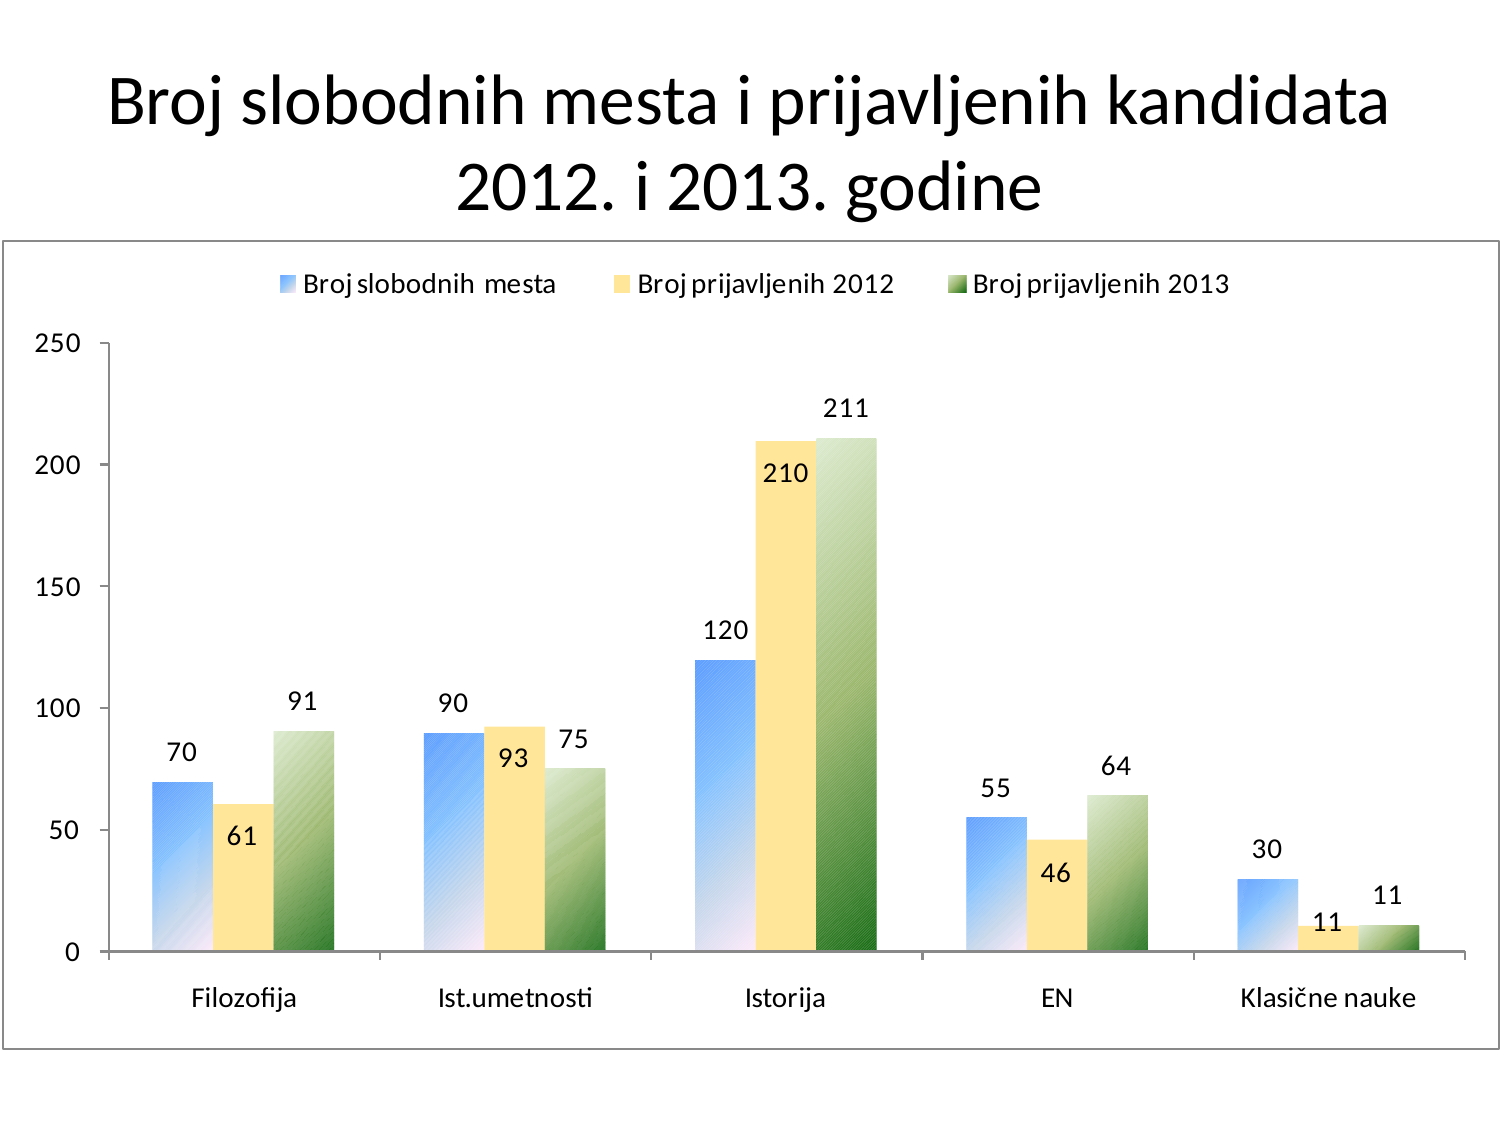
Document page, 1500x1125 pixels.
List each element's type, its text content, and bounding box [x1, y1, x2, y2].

title Broj slobodnih mesta i prijavljenih kandidata 2012. i 2013. godine [75, 45, 1425, 233]
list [0, 237, 1500, 1051]
